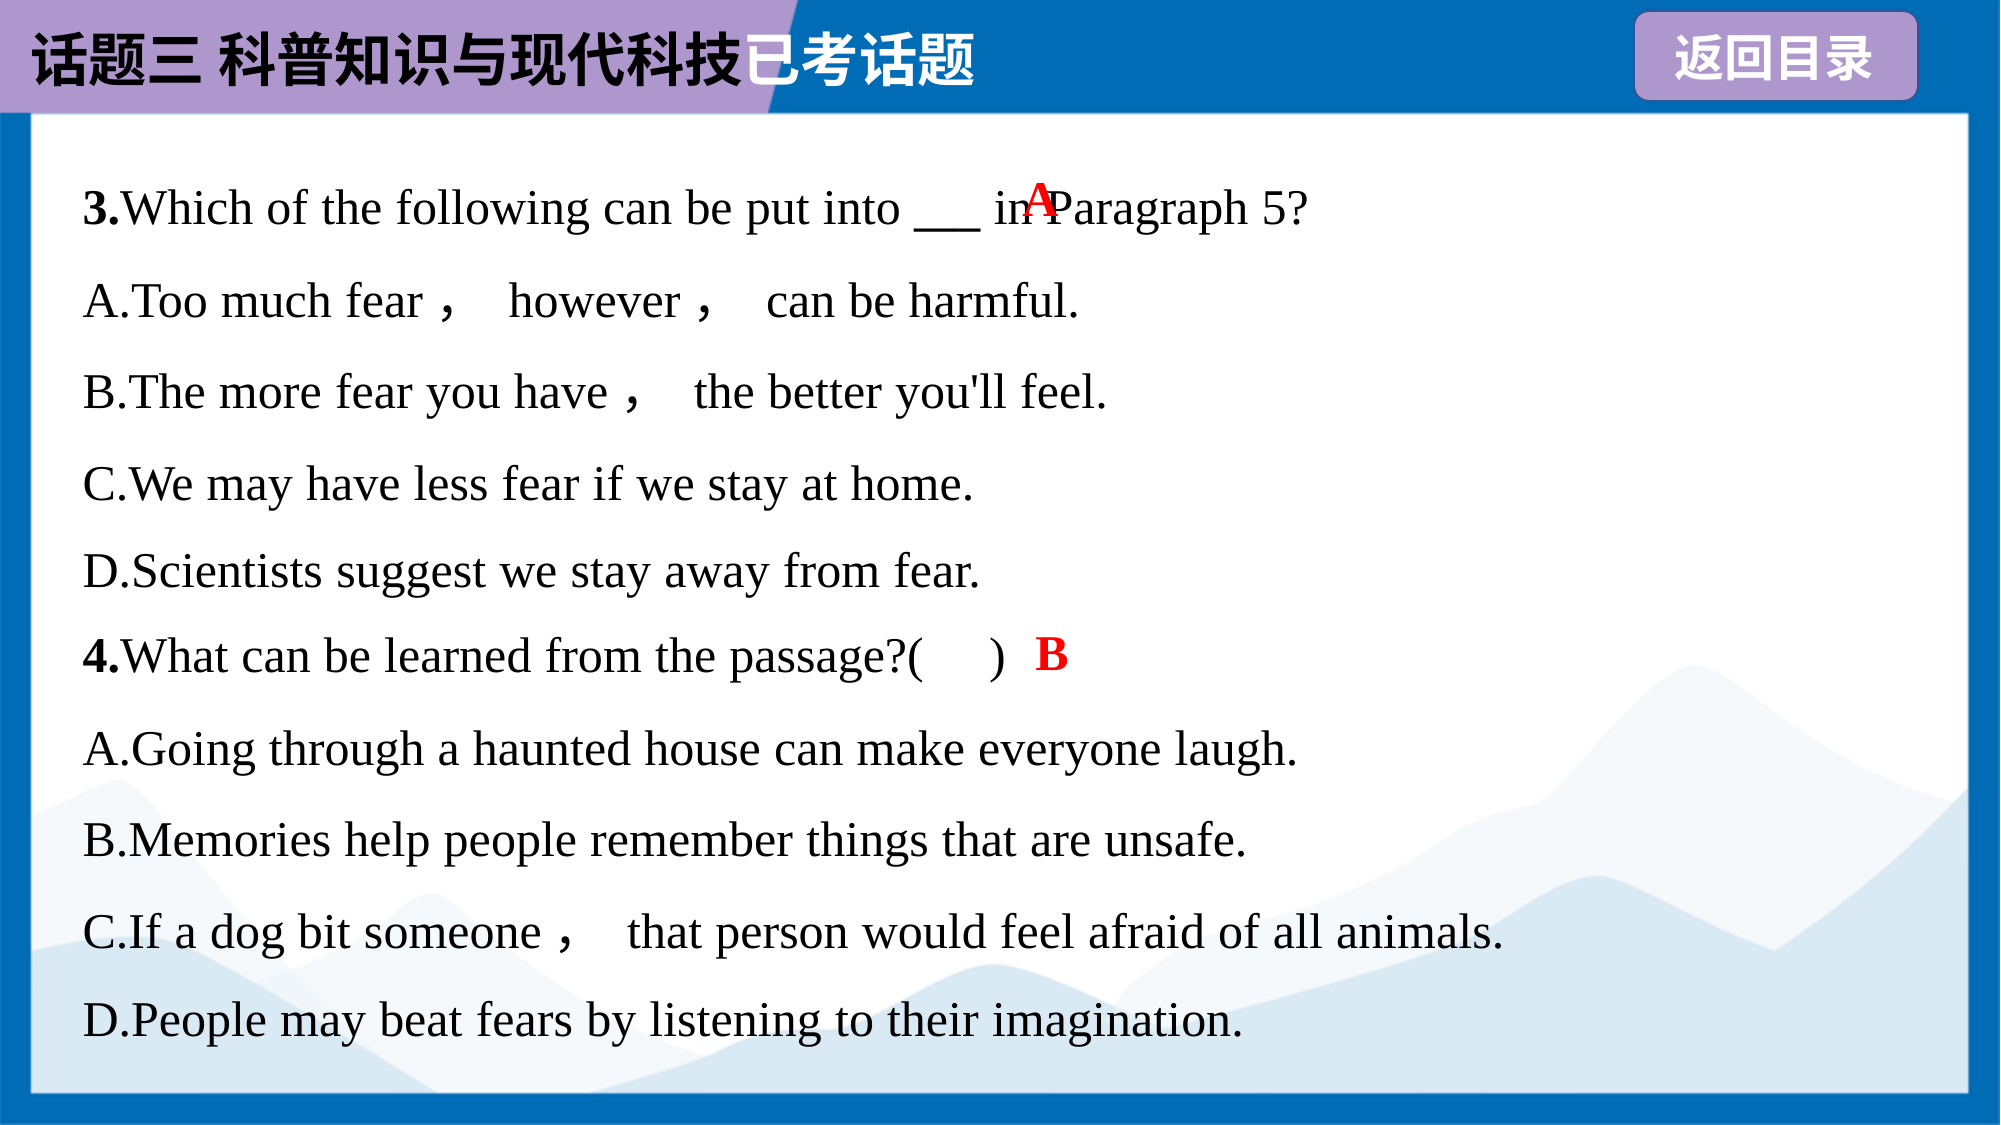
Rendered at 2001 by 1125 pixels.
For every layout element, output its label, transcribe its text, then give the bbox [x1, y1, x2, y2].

text_box A [1004, 138, 1077, 218]
text_box 4.What can be learned from the passage?( ) [82, 594, 1917, 673]
text_box A.Going through a haunted house can make everyone laugh. B.Memories help people remember things that are unsafe. C.If a dog bit someone， that person would feel afraid of all animals. D.People may beat fears by listening to their imagination. [82, 683, 1917, 1037]
text_box 3.Which of the following can be put into ___ in Paragraph 5? [82, 146, 1917, 225]
text_box A.Too much fear， however， can be harmful. B.The more fear you have， the better you'll feel. C.We may have less fear if we stay at home. D.Scientists suggest we stay away from fear. [82, 235, 1917, 589]
picture [0, 0, 2000, 1125]
text_box B [1017, 592, 1087, 672]
